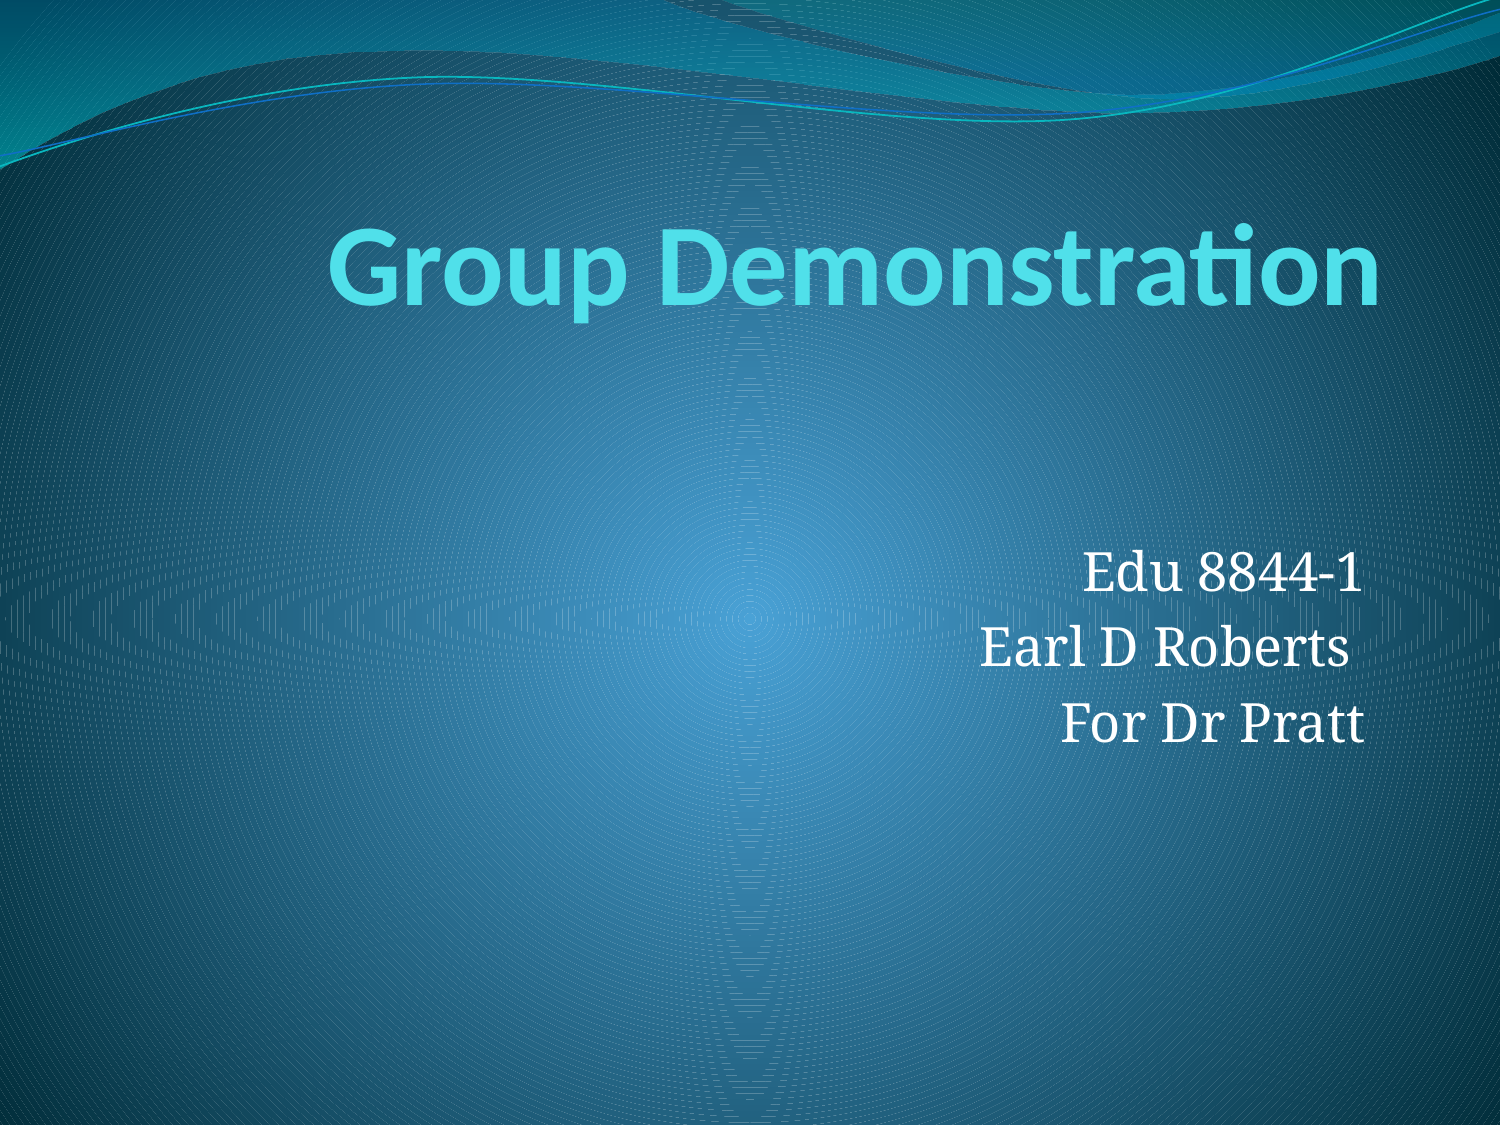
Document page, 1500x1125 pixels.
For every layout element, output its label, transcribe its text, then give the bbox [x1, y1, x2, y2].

subtitle Edu 8844-1 Earl D Roberts For Dr Pratt [87, 529, 1376, 818]
title Group Demonstration [112, 87, 1388, 329]
